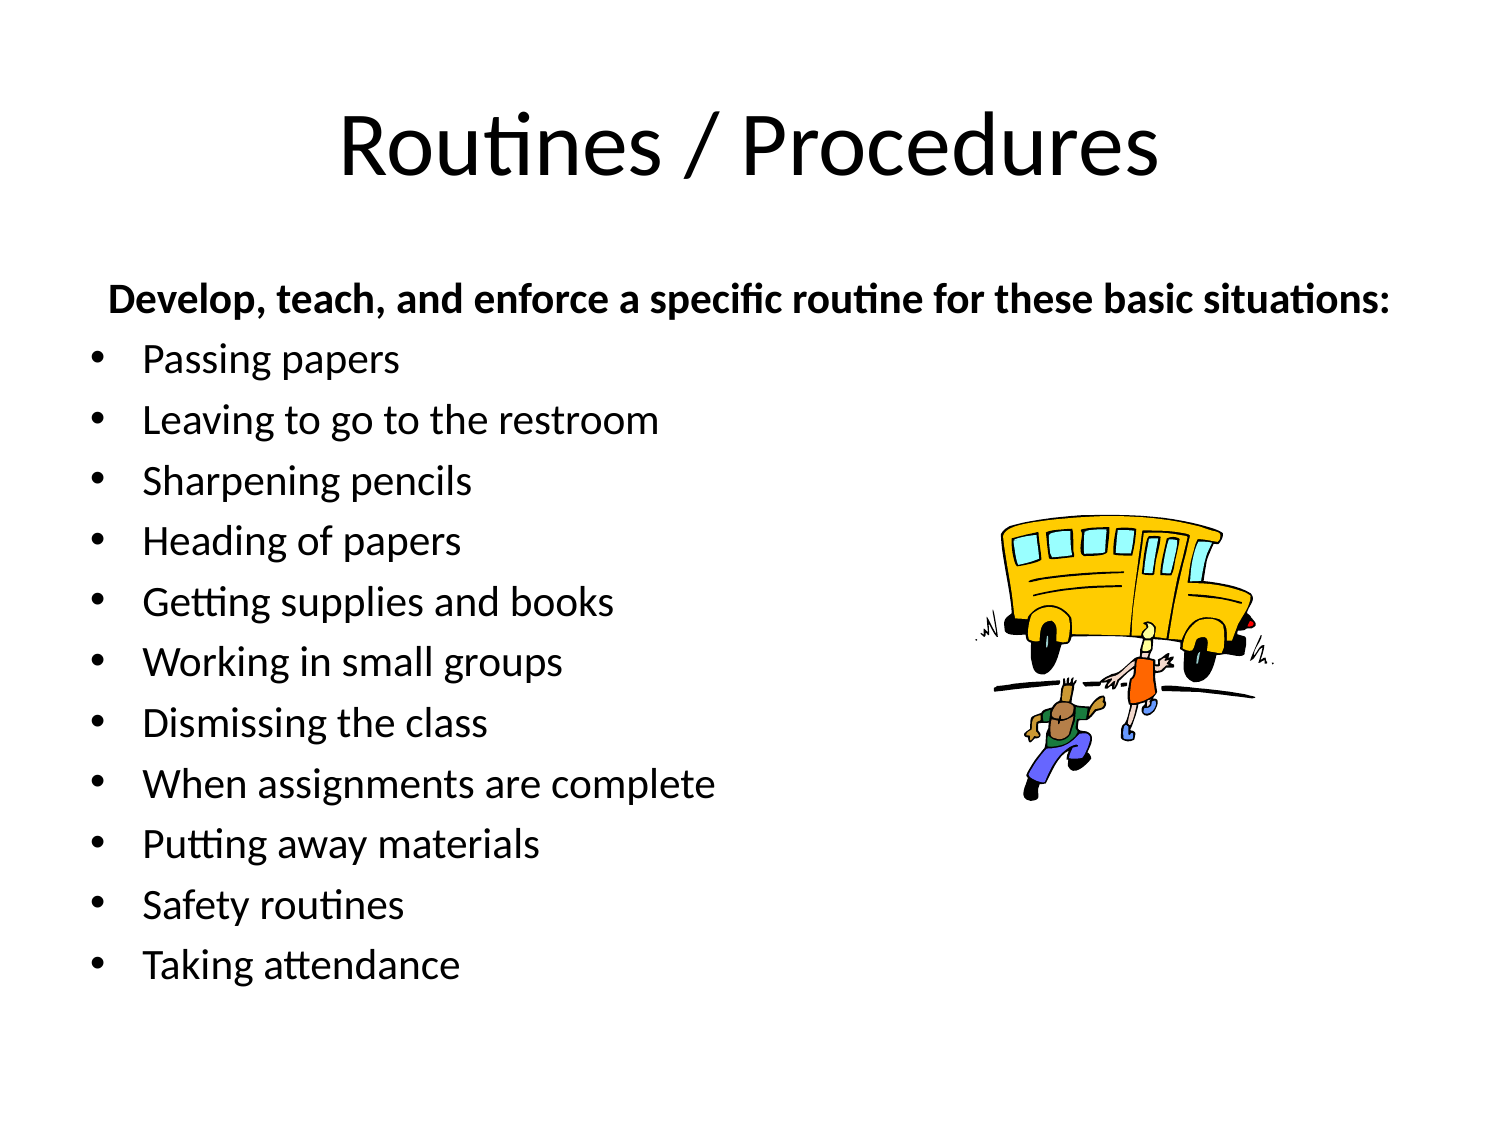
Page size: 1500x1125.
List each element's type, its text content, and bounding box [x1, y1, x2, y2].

title Routines / Procedures [75, 45, 1425, 233]
picture [974, 512, 1274, 802]
list Develop, teach, and enforce a specific routine for these basic situations: Passing papers Leaving to go to the restroom Sharpening pencils Heading of papers Getting supplies and books Working in small groups Dismissing the class When assignments are complete Putting away materials Safety routines Taking attendance [75, 262, 1425, 1005]
